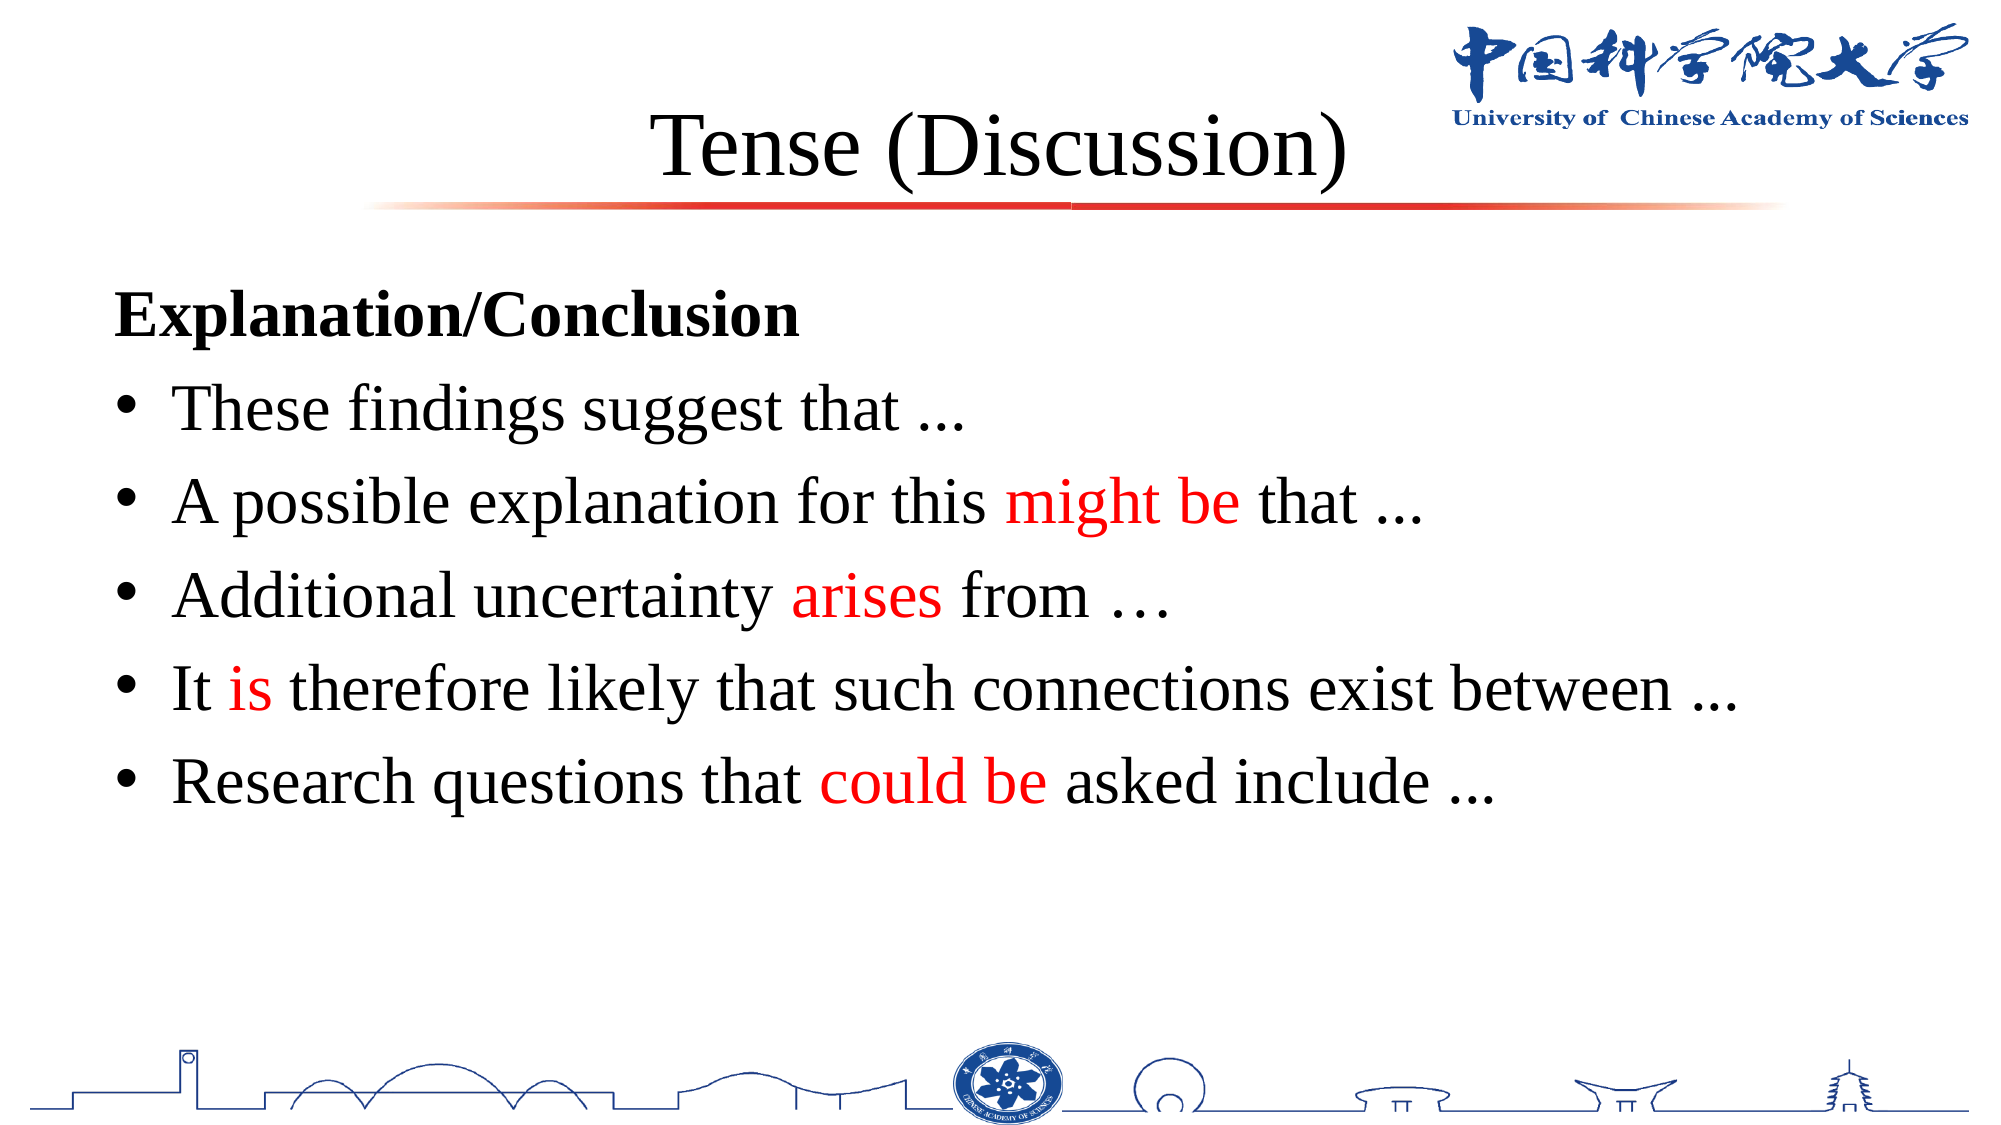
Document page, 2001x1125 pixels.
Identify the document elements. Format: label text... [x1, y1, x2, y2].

title Tense (Discussion) [99, 45, 1900, 233]
slide_number [1437, 1065, 1905, 1125]
picture [30, 1039, 1437, 1125]
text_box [334, 202, 1816, 210]
picture [1905, 1041, 1969, 1121]
list Explanation/Conclusion These findings suggest that ... A possible explanation for this might be that ... Additional uncertainty arises from … It is therefore likely that such connections exist between ... Research questions that could be asked include ... [99, 262, 1938, 1083]
picture [1437, 23, 1969, 129]
